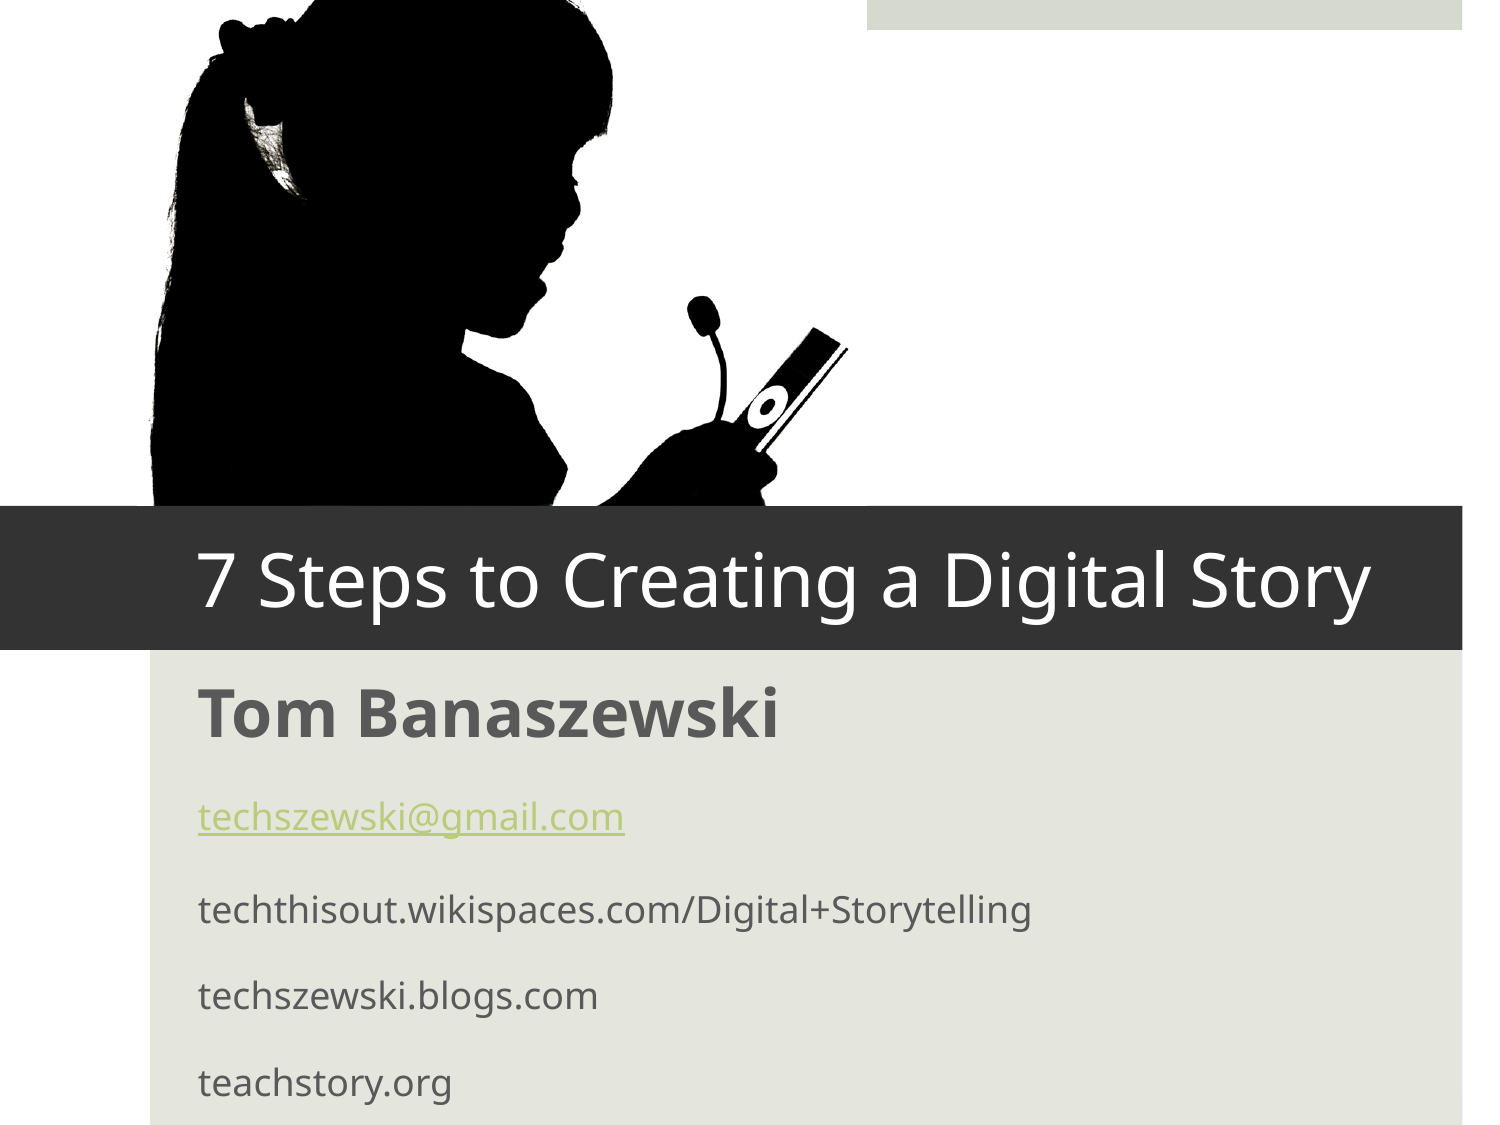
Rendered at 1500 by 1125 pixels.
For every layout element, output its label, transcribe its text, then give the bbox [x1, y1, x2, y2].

subtitle Tom Banaszewski techszewski@gmail.com techthisout.wikispaces.com/Digital+Storytelling techszewski.blogs.com teachstory.org [150, 650, 1463, 1125]
title 7 Steps to Creating a Digital Story [0, 505, 1463, 650]
picture [136, 0, 868, 507]
